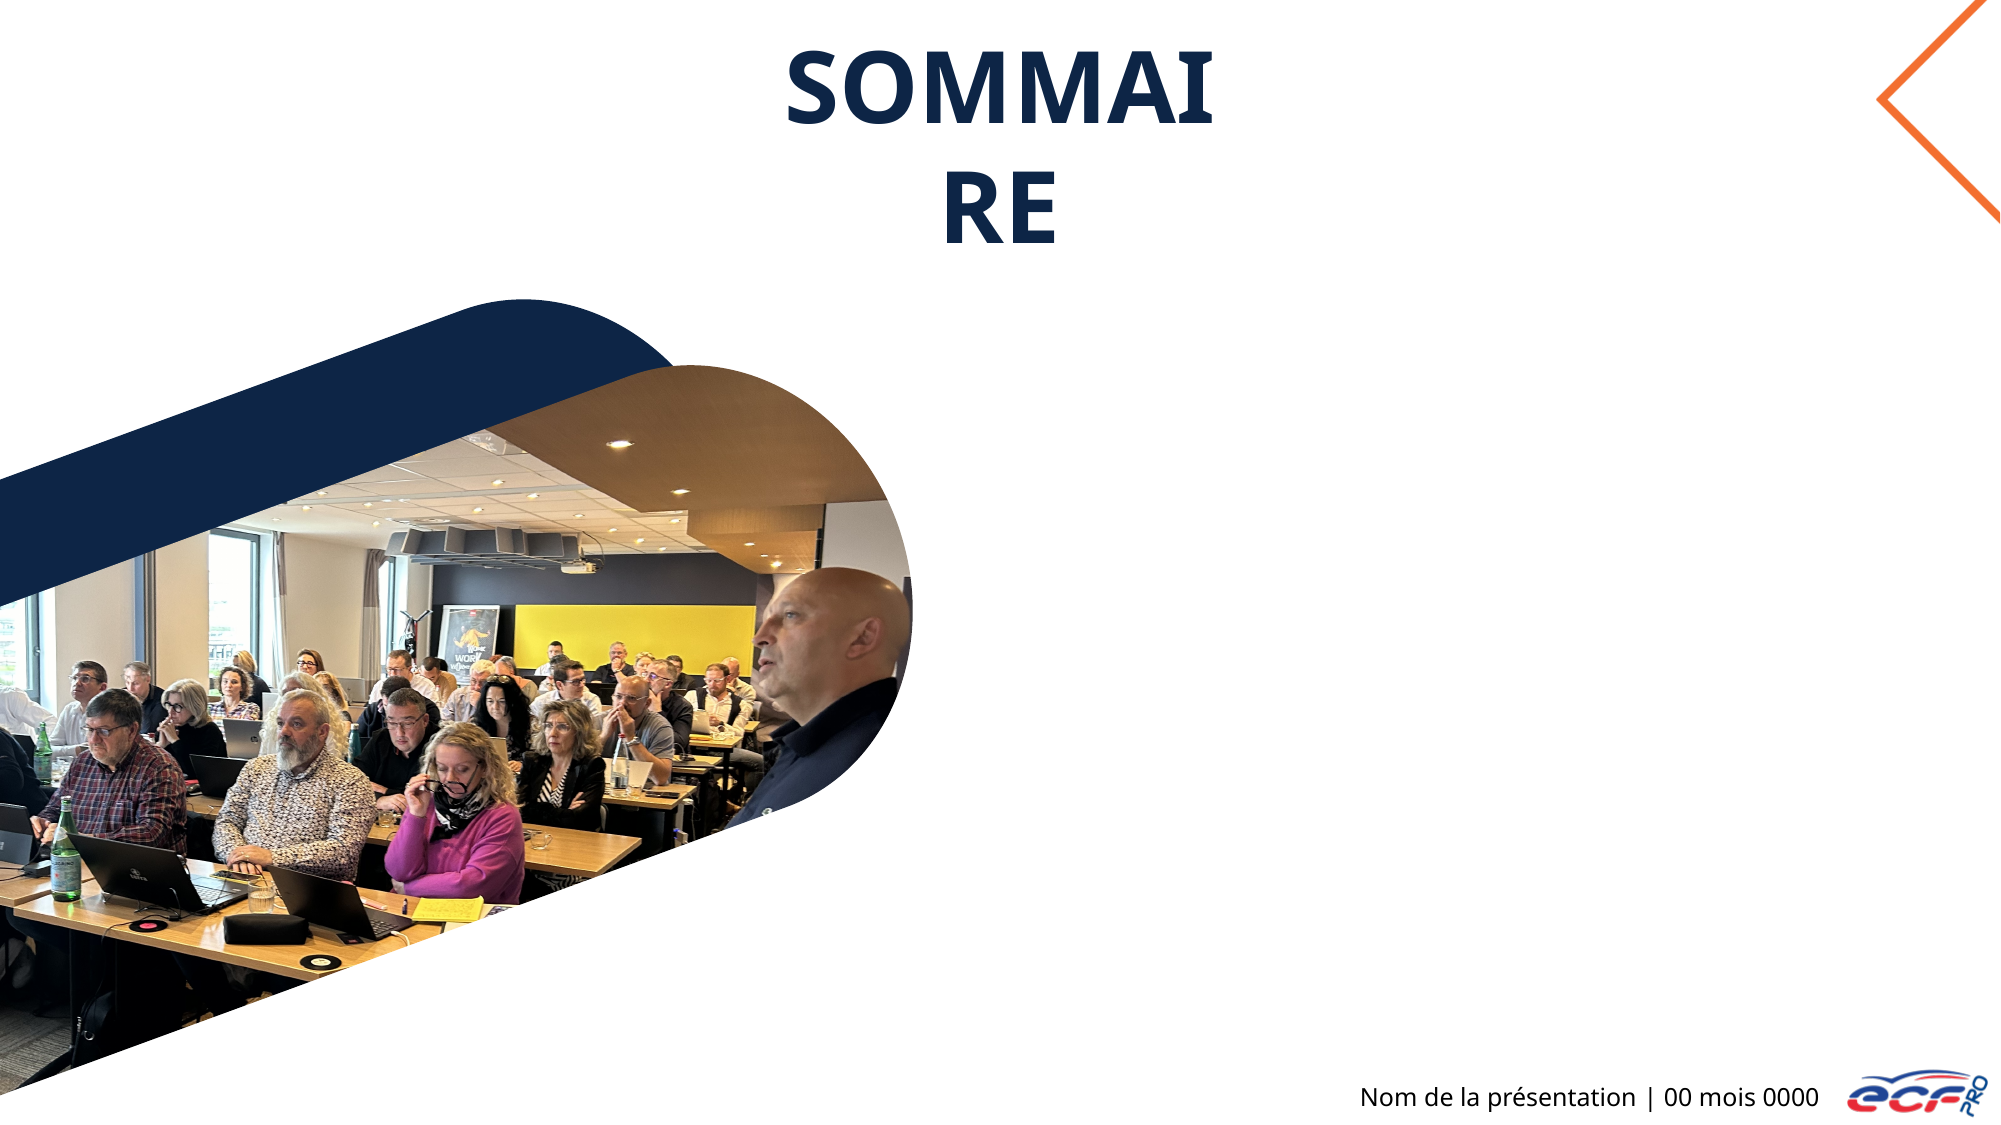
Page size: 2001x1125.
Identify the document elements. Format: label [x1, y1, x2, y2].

text_box [0, 364, 914, 1097]
picture [1803, 0, 2001, 350]
picture [1842, 1021, 1993, 1125]
